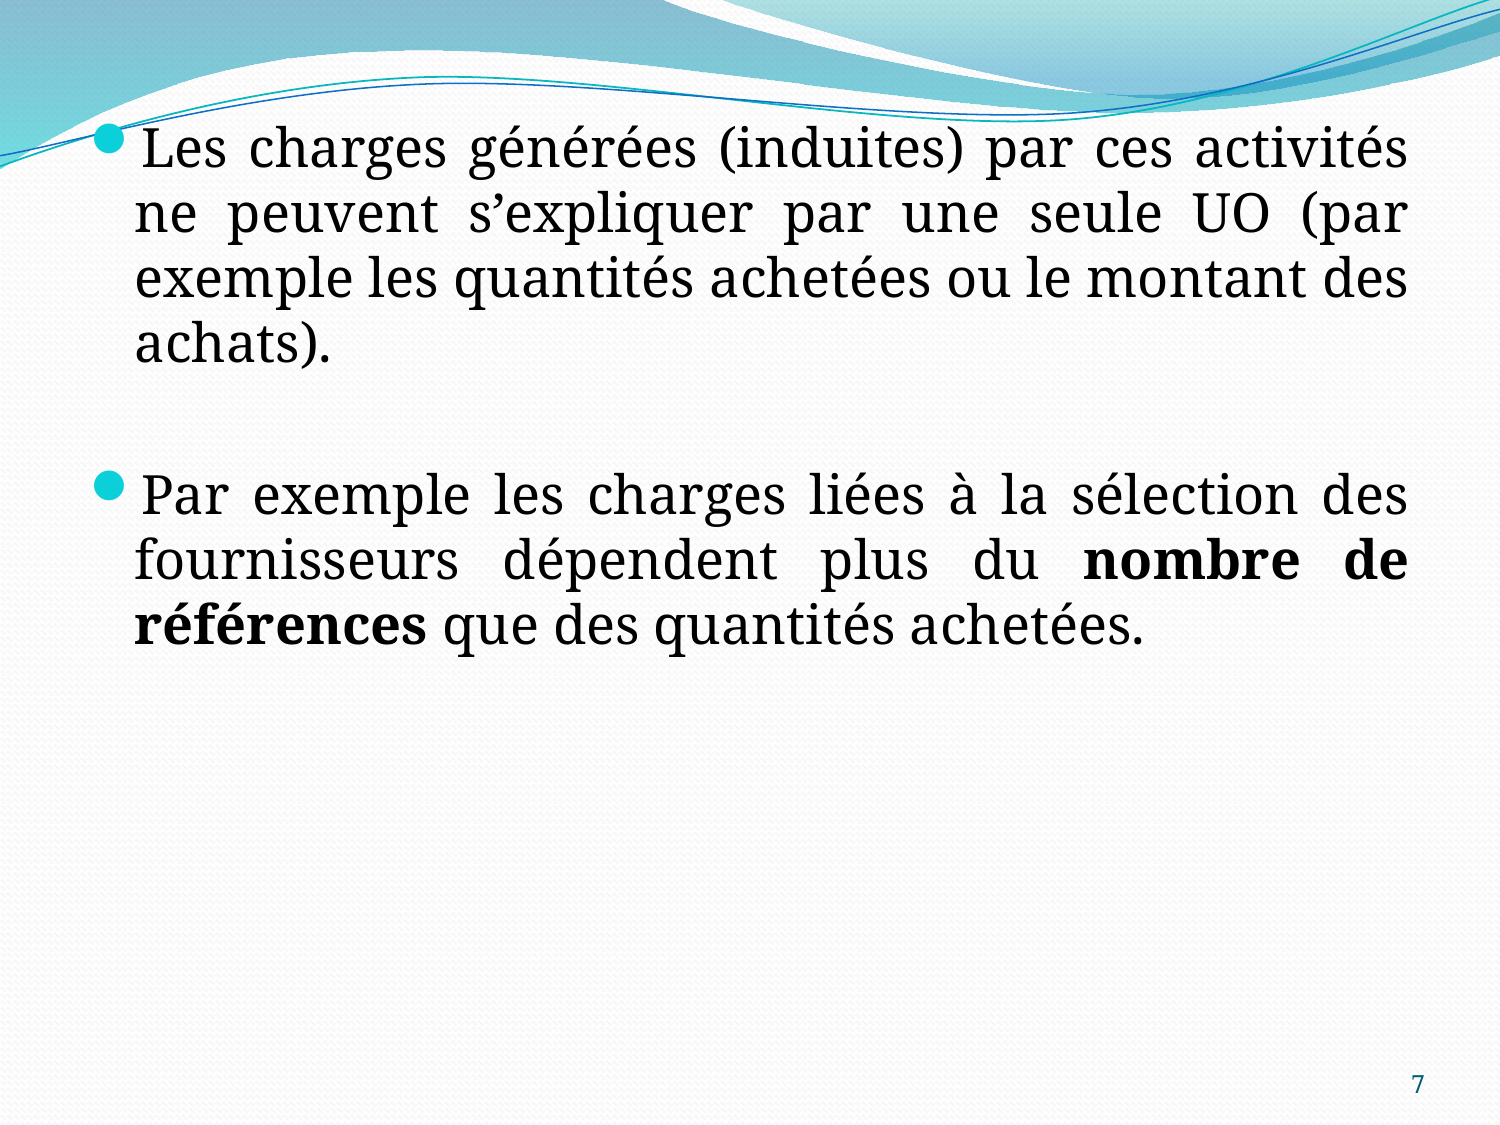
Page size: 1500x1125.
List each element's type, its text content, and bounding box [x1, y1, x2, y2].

slide_number 7 [1299, 1042, 1425, 1103]
list Les charges générées (induites) par ces activités ne peuvent s’expliquer par une seule UO (par exemple les quantités achetées ou le montant des achats). Par exemple les charges liées à la sélection des fournisseurs dépendent plus du nombre de références que des quantités achetées. [75, 105, 1425, 1005]
